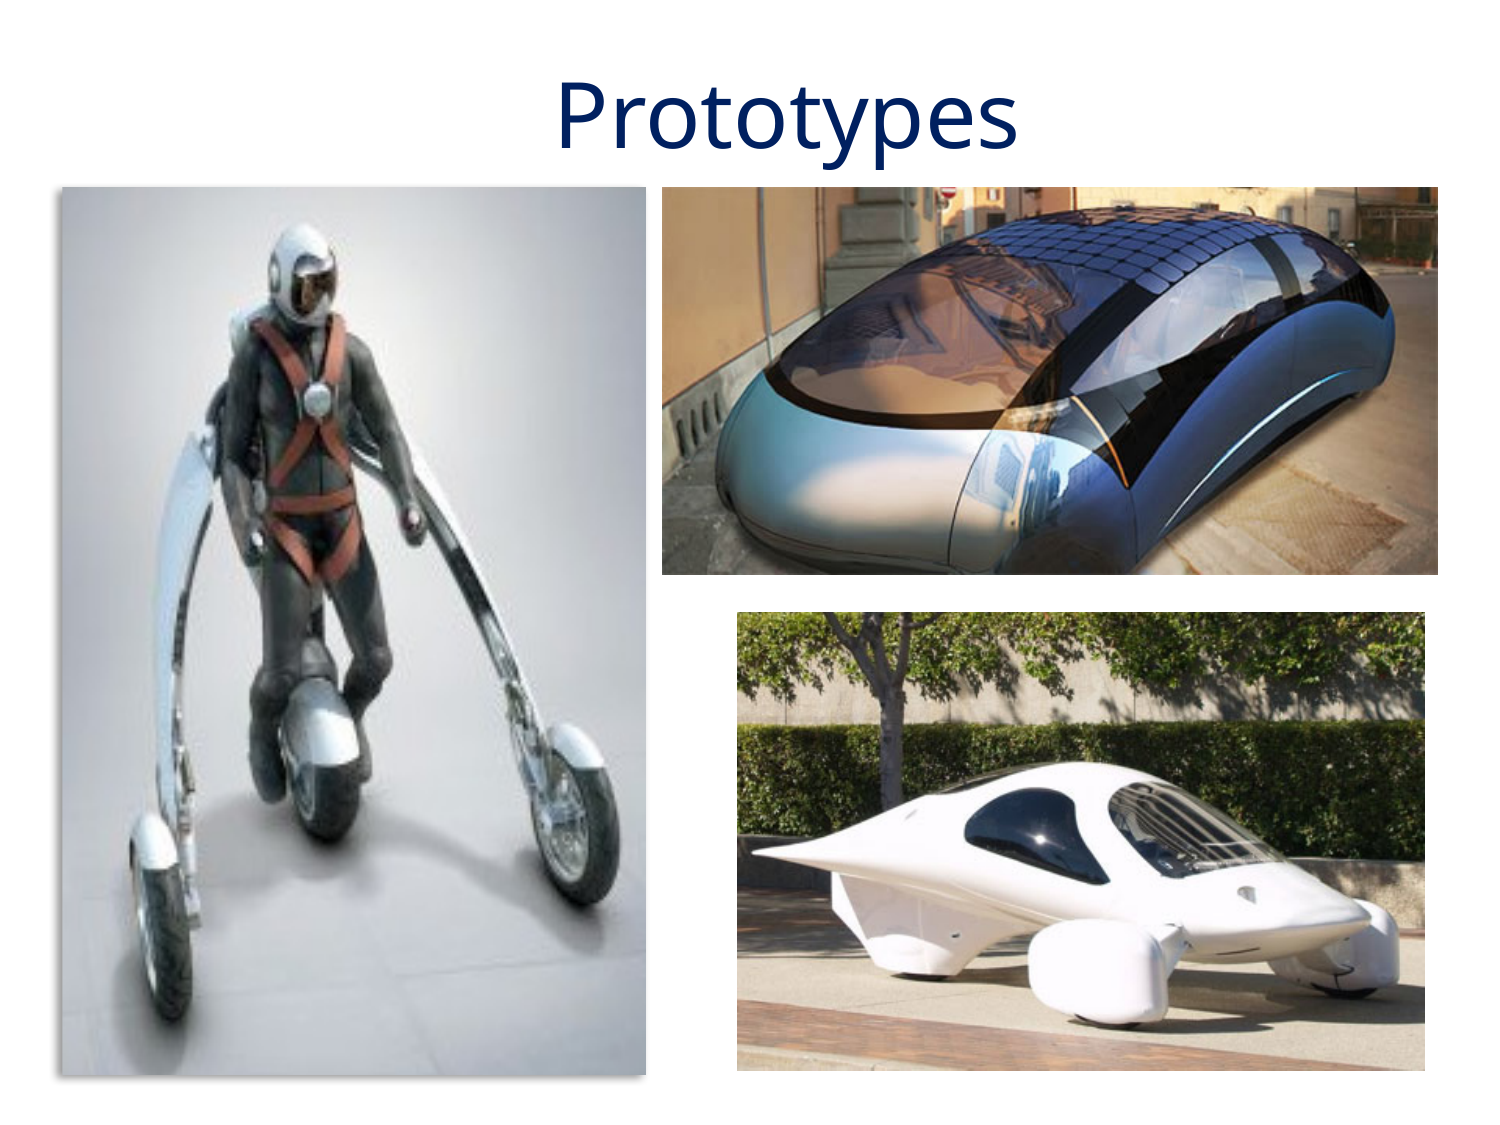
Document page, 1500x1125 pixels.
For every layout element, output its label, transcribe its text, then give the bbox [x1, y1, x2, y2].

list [737, 612, 1426, 1071]
text_box Prototypes [0, 49, 1500, 175]
picture [62, 187, 646, 1076]
picture [662, 187, 1438, 575]
